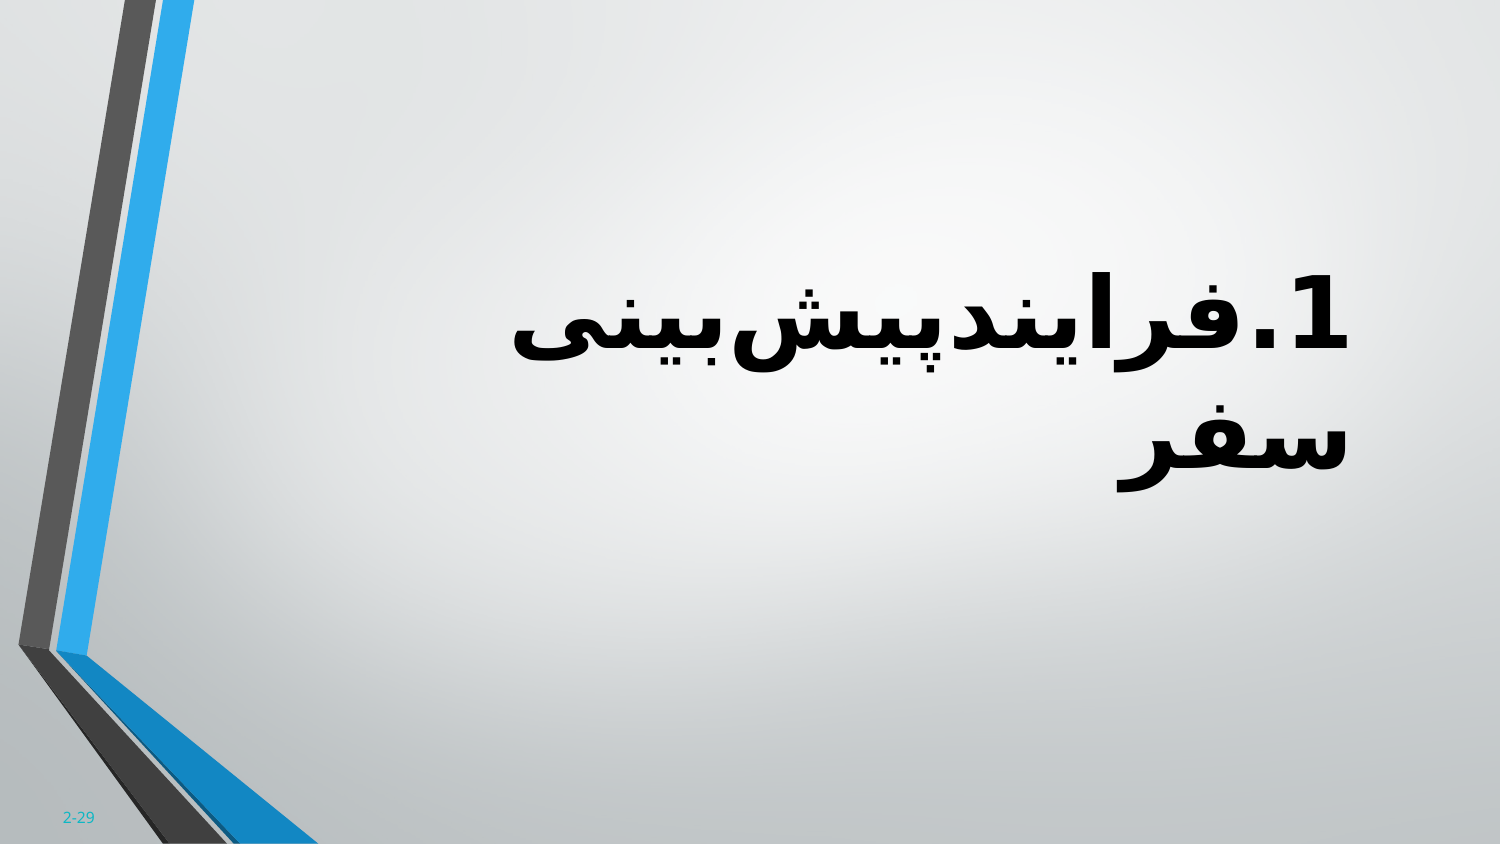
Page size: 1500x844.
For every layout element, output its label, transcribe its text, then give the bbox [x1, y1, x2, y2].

slide_number 2-29 [0, 561, 110, 844]
title 1.فرایند‌پیش‌بینی‌سفر [398, 326, 1370, 504]
